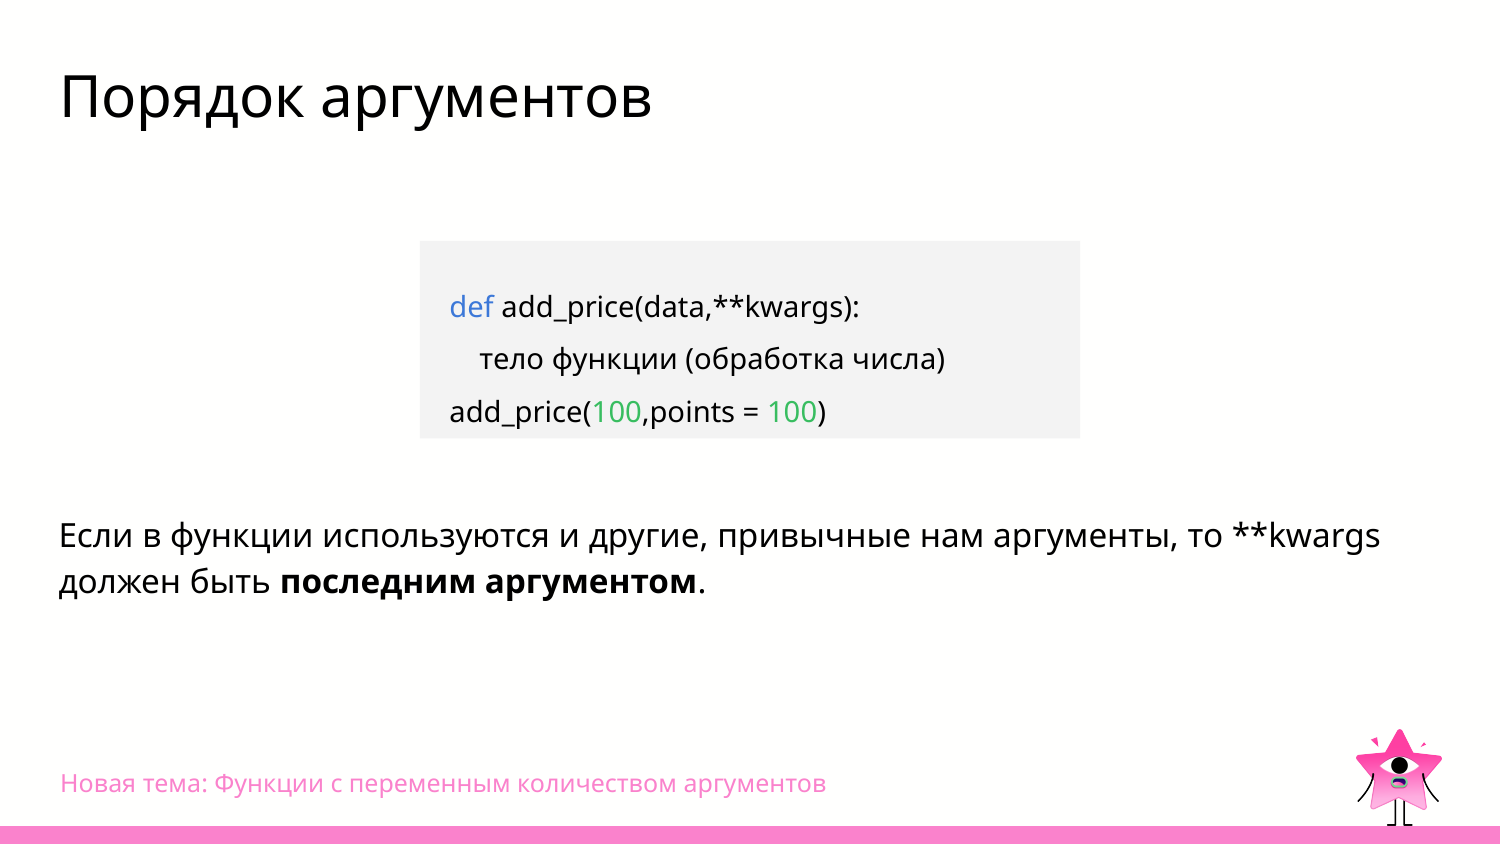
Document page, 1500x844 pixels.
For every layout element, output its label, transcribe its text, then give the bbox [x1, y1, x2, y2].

list Если в функции используются и другие, привычные нам аргументы, то **kwargs должен быть последним аргументом. [58, 508, 1442, 615]
subtitle Новая тема: Функции с переменным количеством аргументов [60, 767, 1233, 813]
picture [1356, 729, 1442, 826]
text_box def add_price(data,**kwargs): тело функции (обработка числа) add_price(100,points = 100) [419, 240, 1081, 439]
title Порядок аргументов [59, 59, 1441, 150]
